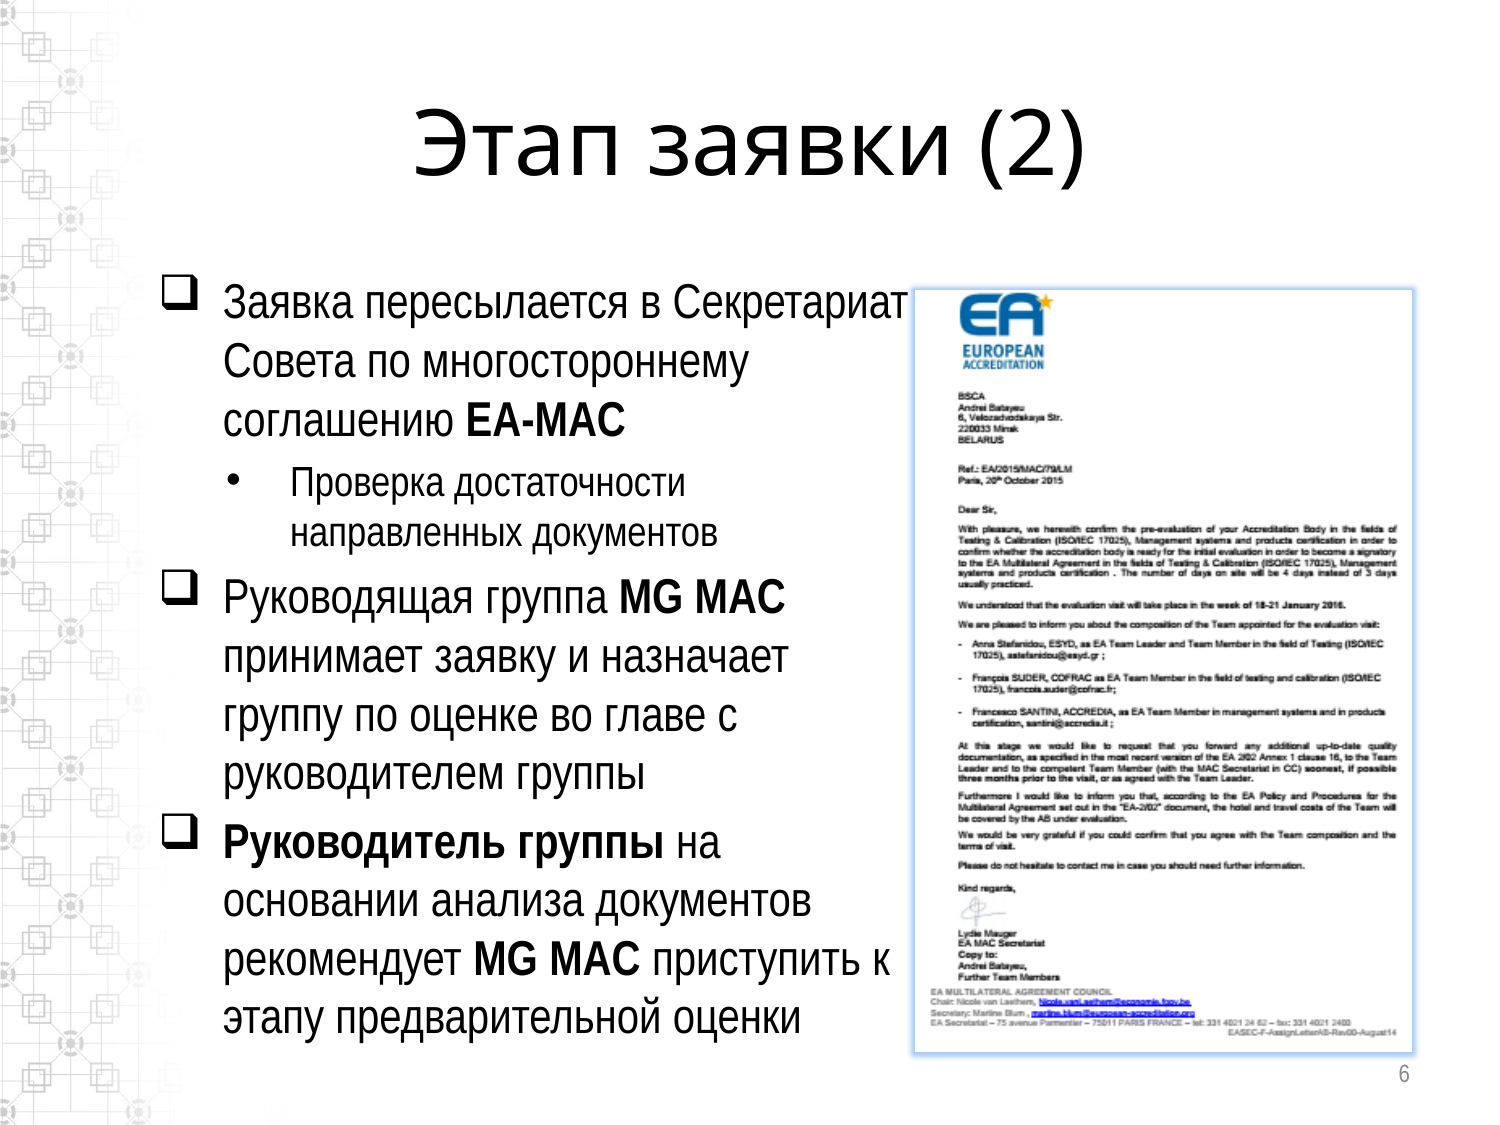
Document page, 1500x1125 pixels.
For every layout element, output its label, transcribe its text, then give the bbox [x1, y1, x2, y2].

slide_number 6 [1074, 1042, 1425, 1103]
picture [0, 0, 1500, 1125]
list Заявка пересылается в Секретариат Совета по многостороннему соглашению EA-MAC Проверка достаточности направленных документов Руководящая группа MG MAC принимает заявку и назначает группу по оценке во главе с руководителем группы Руководитель группы на основании анализа документов рекомендует MG MAC приступить к этапу предварительной оценки [75, 262, 928, 1106]
title Этап заявки (2) [75, 45, 1425, 233]
